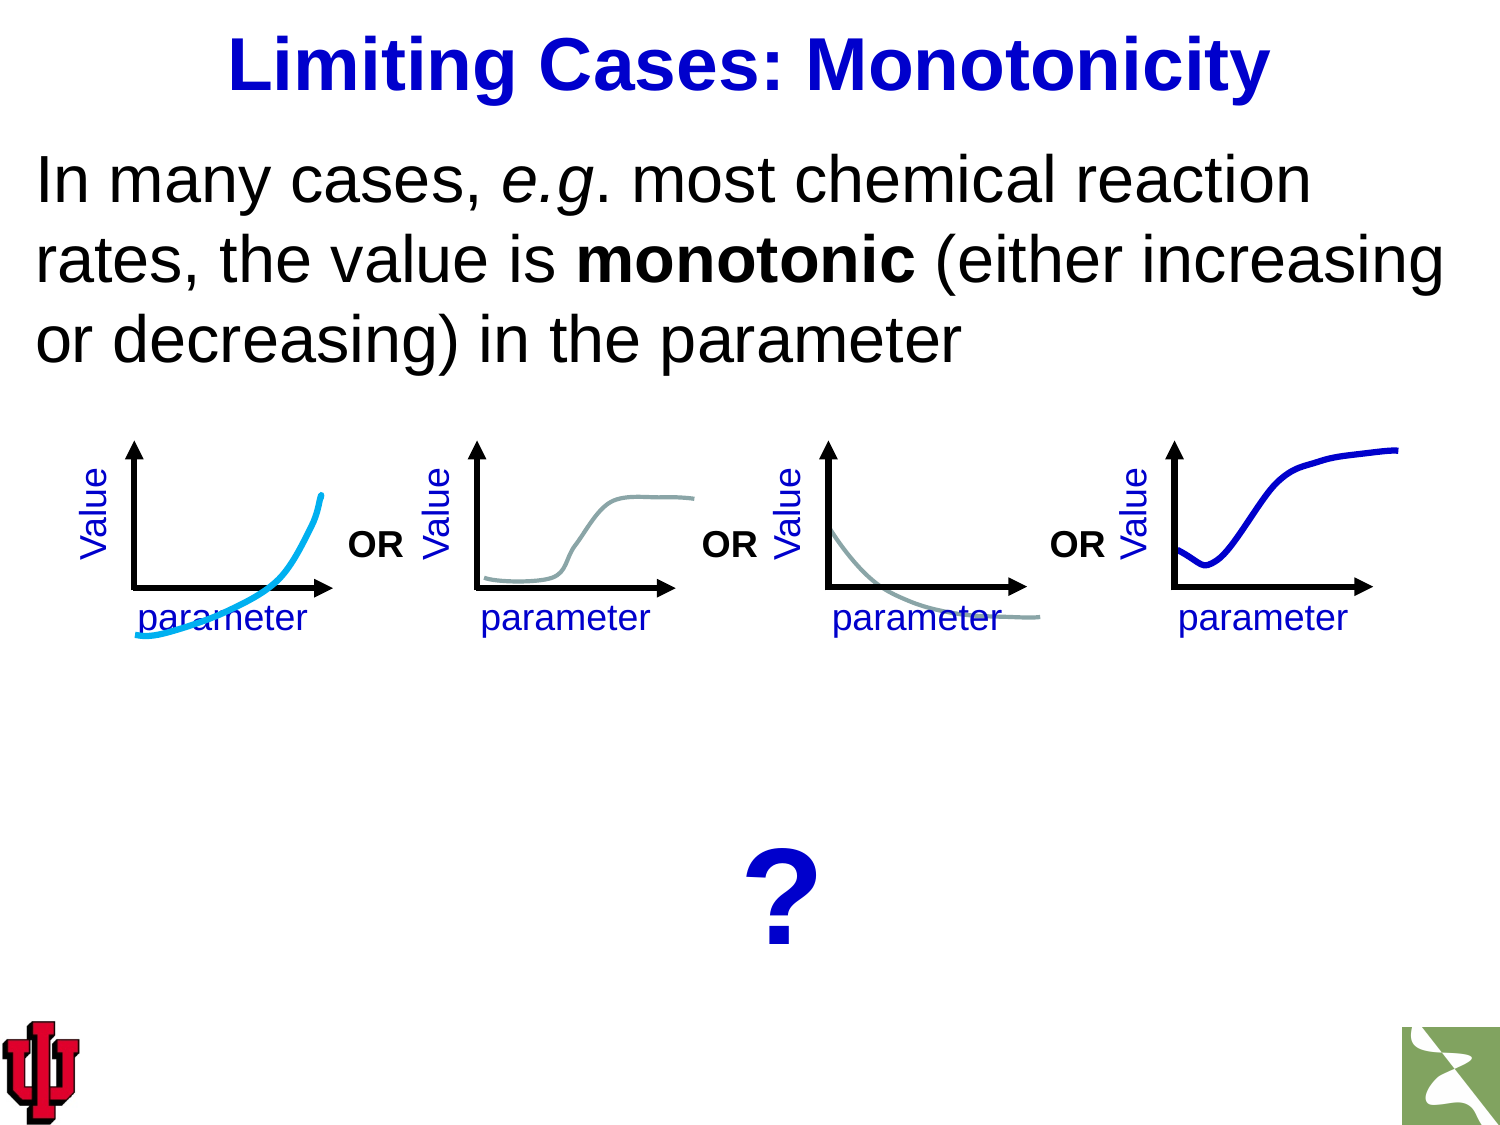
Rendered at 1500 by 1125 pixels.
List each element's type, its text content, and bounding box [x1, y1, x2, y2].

title Limiting Cases: Monotonicity [0, 0, 1500, 130]
text_box In many cases, e.g. most chemical reaction rates, the value is monotonic (either increasing or decreasing) in the parameter [20, 128, 1463, 383]
picture [1402, 1027, 1500, 1125]
text_box ? [725, 800, 840, 980]
picture [0, 1020, 80, 1125]
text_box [60, 440, 1399, 647]
